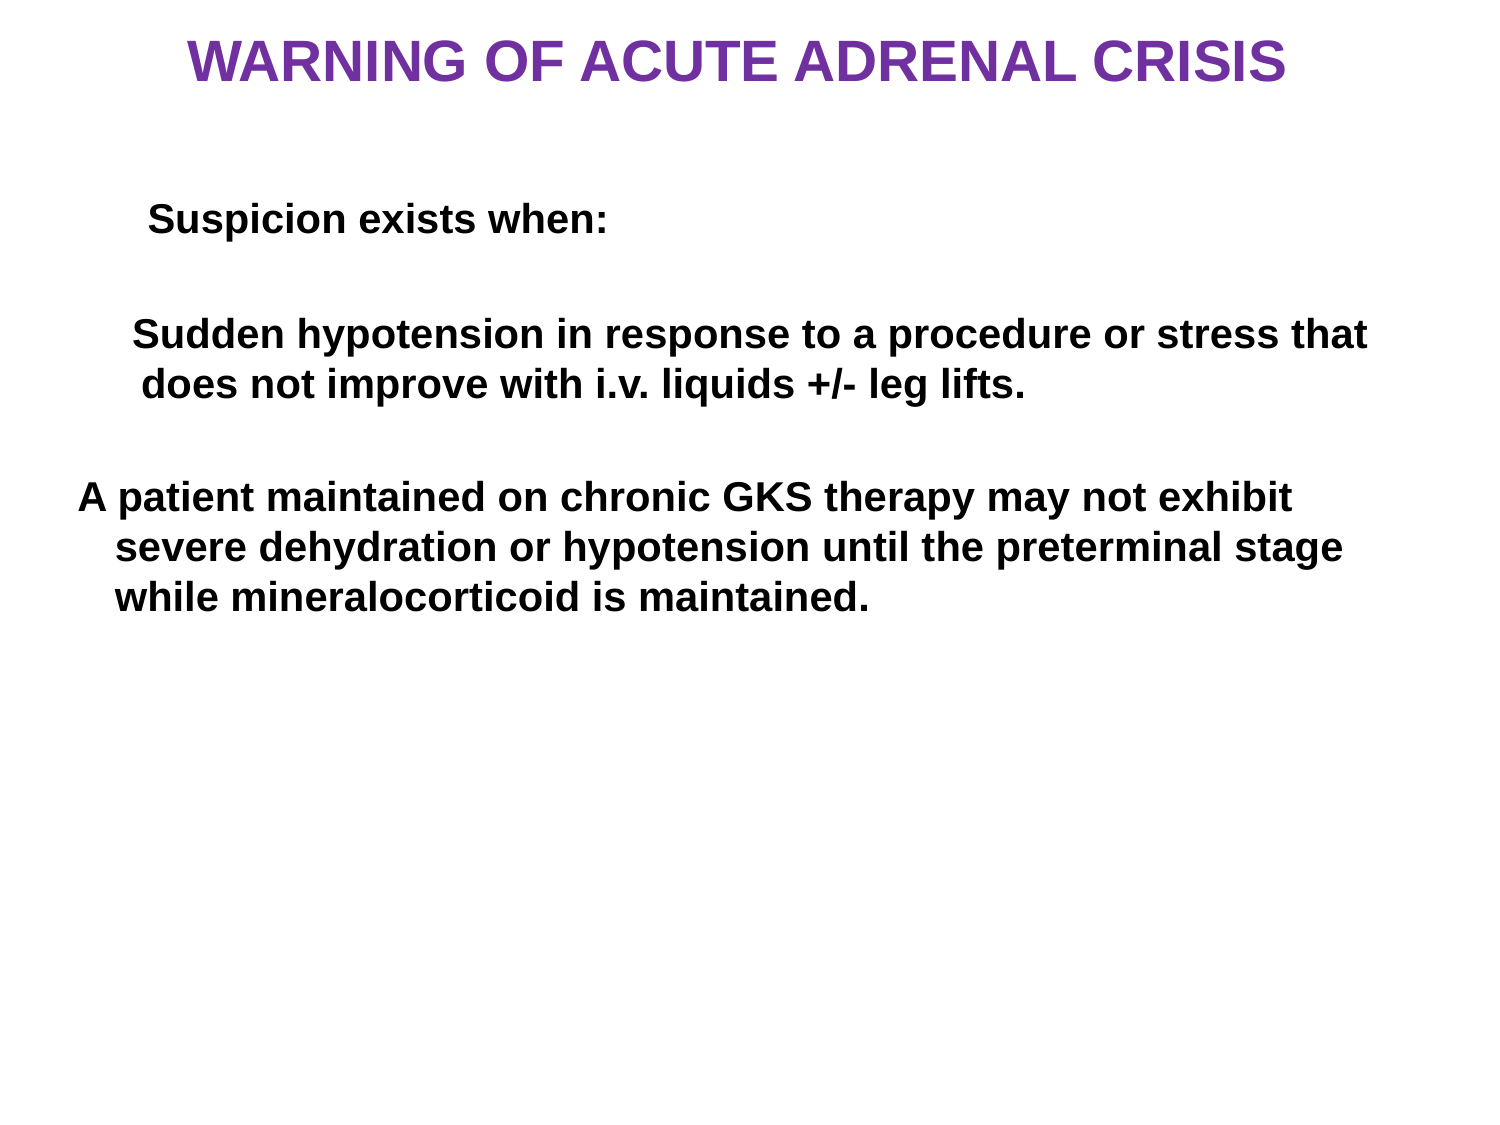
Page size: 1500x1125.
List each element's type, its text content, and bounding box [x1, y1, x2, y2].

text_box WARNING OF ACUTE ADRENAL CRISIS [0, 31, 1500, 95]
text_box Suspicion exists when: Sudden hypotension in response to a procedure or stress that does not improve with i.v. liquids +/- leg lifts. A patient maintained on chronic GKS therapy may not exhibit severe dehydration or hypotension until the preterminal stage while mineralocorticoid is maintained. [77, 183, 1433, 621]
